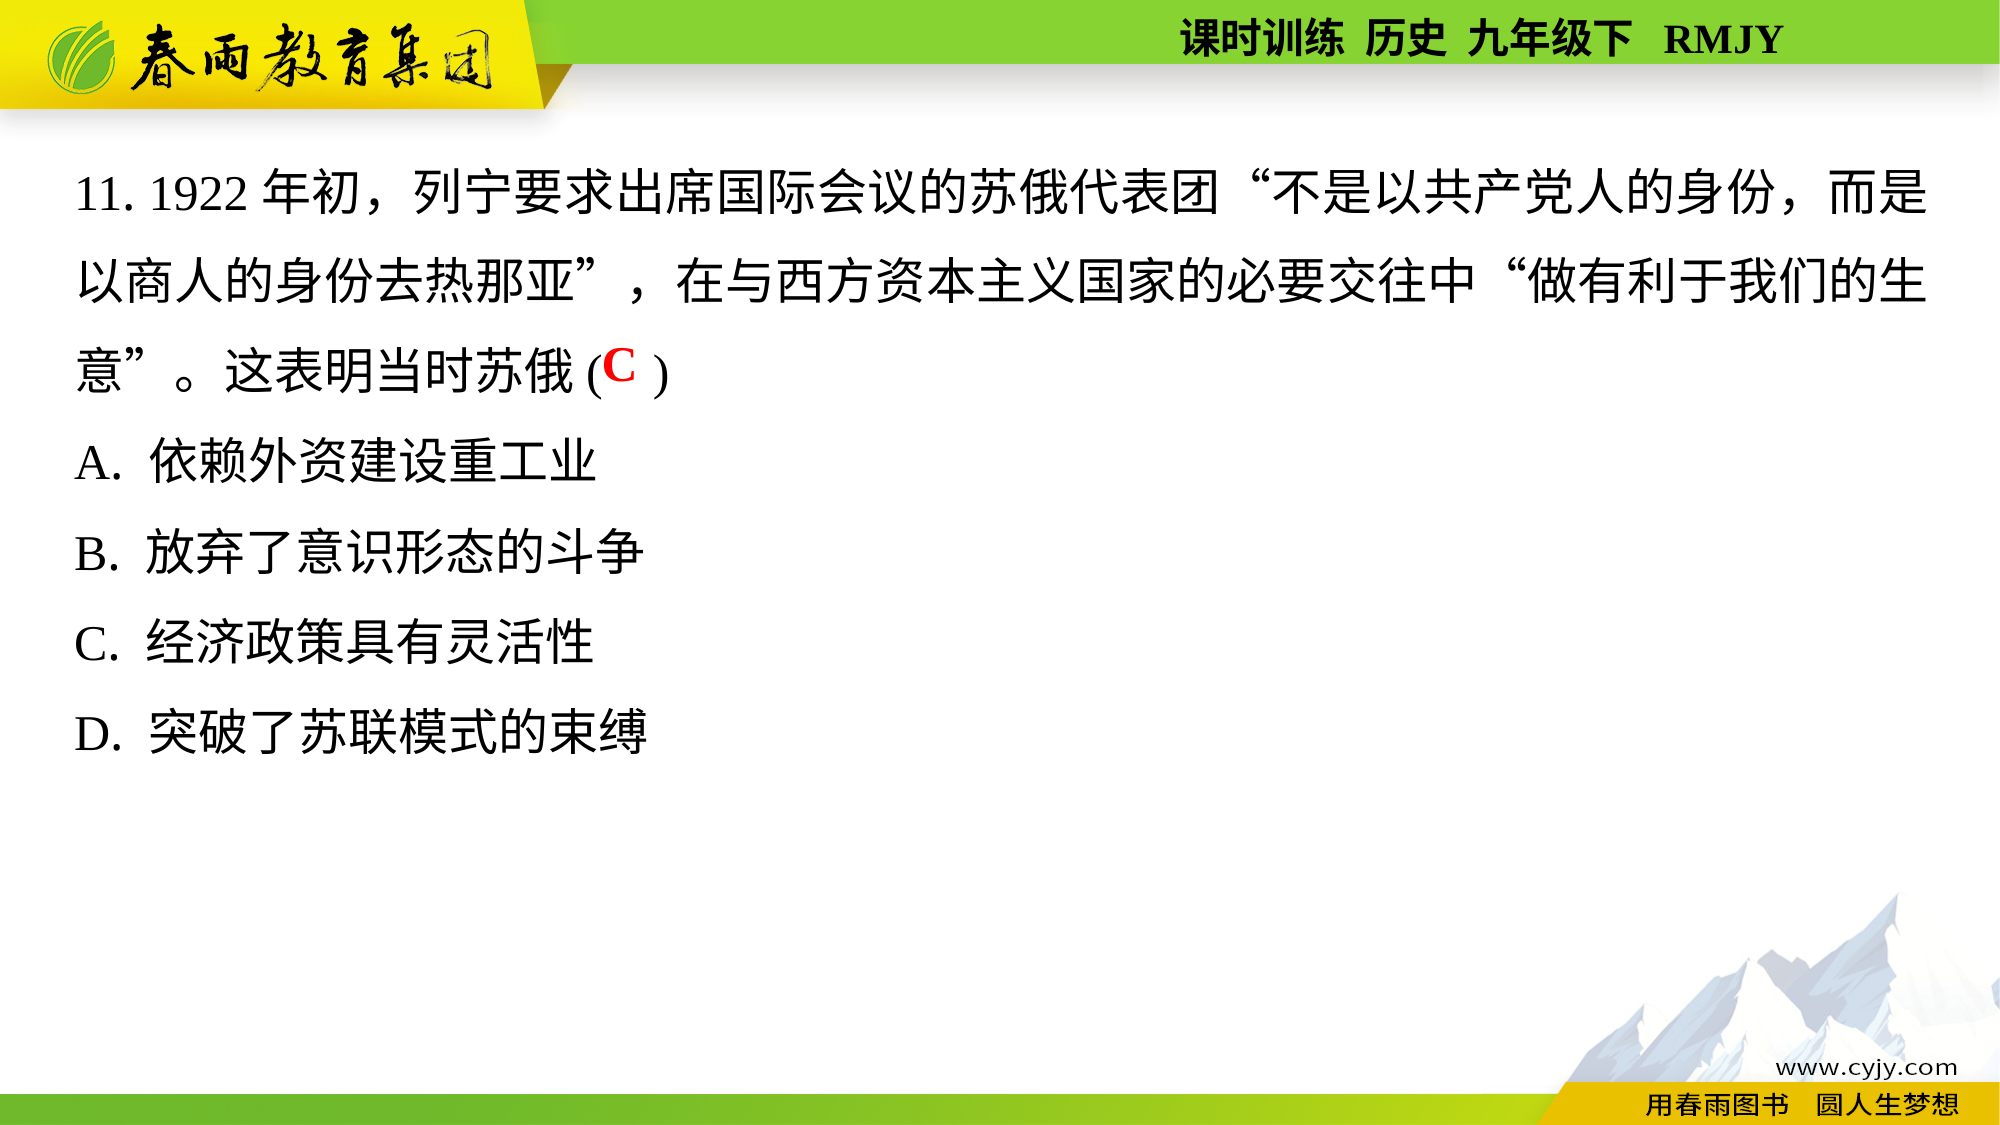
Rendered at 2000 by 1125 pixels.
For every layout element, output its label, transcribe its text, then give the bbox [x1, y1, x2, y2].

text_box C [586, 324, 653, 399]
picture [0, 0, 2000, 1125]
list 11. 1922年初，列宁要求出席国际会议的苏俄代表团“不是以共产党人的身份，而是以商人的身份去热那亚”，在与西方资本主义国家的必要交往中“做有利于我们的生意”。这表明当时苏俄( ) A. 依赖外资建设重工业 B. 放弃了意识形态的斗争 C. 经济政策具有灵活性 D. 突破了苏联模式的束缚 [59, 122, 1944, 774]
